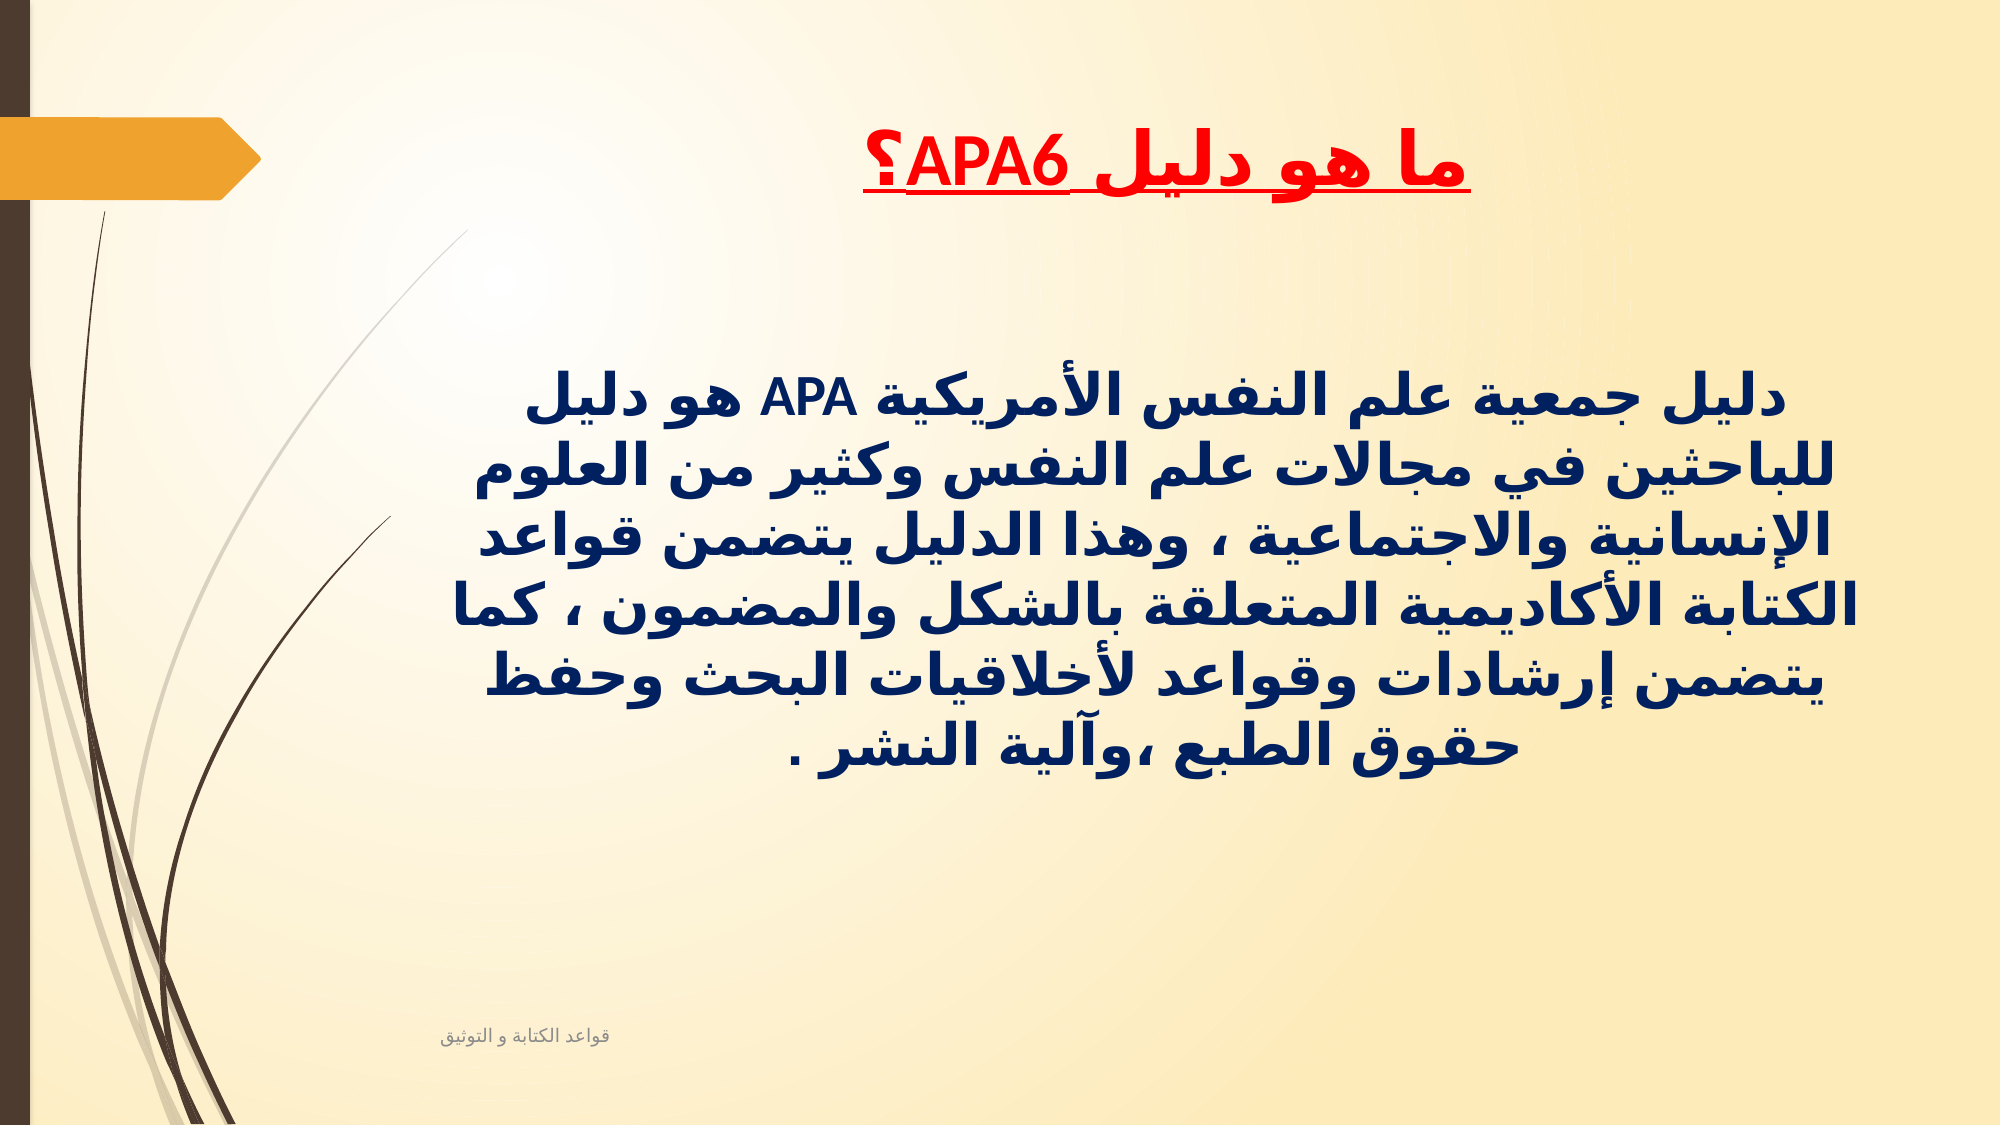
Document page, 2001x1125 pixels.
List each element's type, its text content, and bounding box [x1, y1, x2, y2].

title ما هو دليل APA6؟ [425, 102, 1888, 313]
footer قواعد الكتابة و التوثيق [424, 1006, 1675, 1067]
list دليل جمعية علم النفس الأمريكية APA هو دليل للباحثين في مجالات علم النفس وكثير من العلوم الإنسانية والاجتماعية ، وهذا الدليل يتضمن قواعد الكتابة الأكاديمية المتعلقة بالشكل والمضمون ، كما يتضمن إرشادات وقواعد لأخلاقيات البحث وحفظ حقوق الطبع ،وآلية النشر . [424, 350, 1888, 970]
